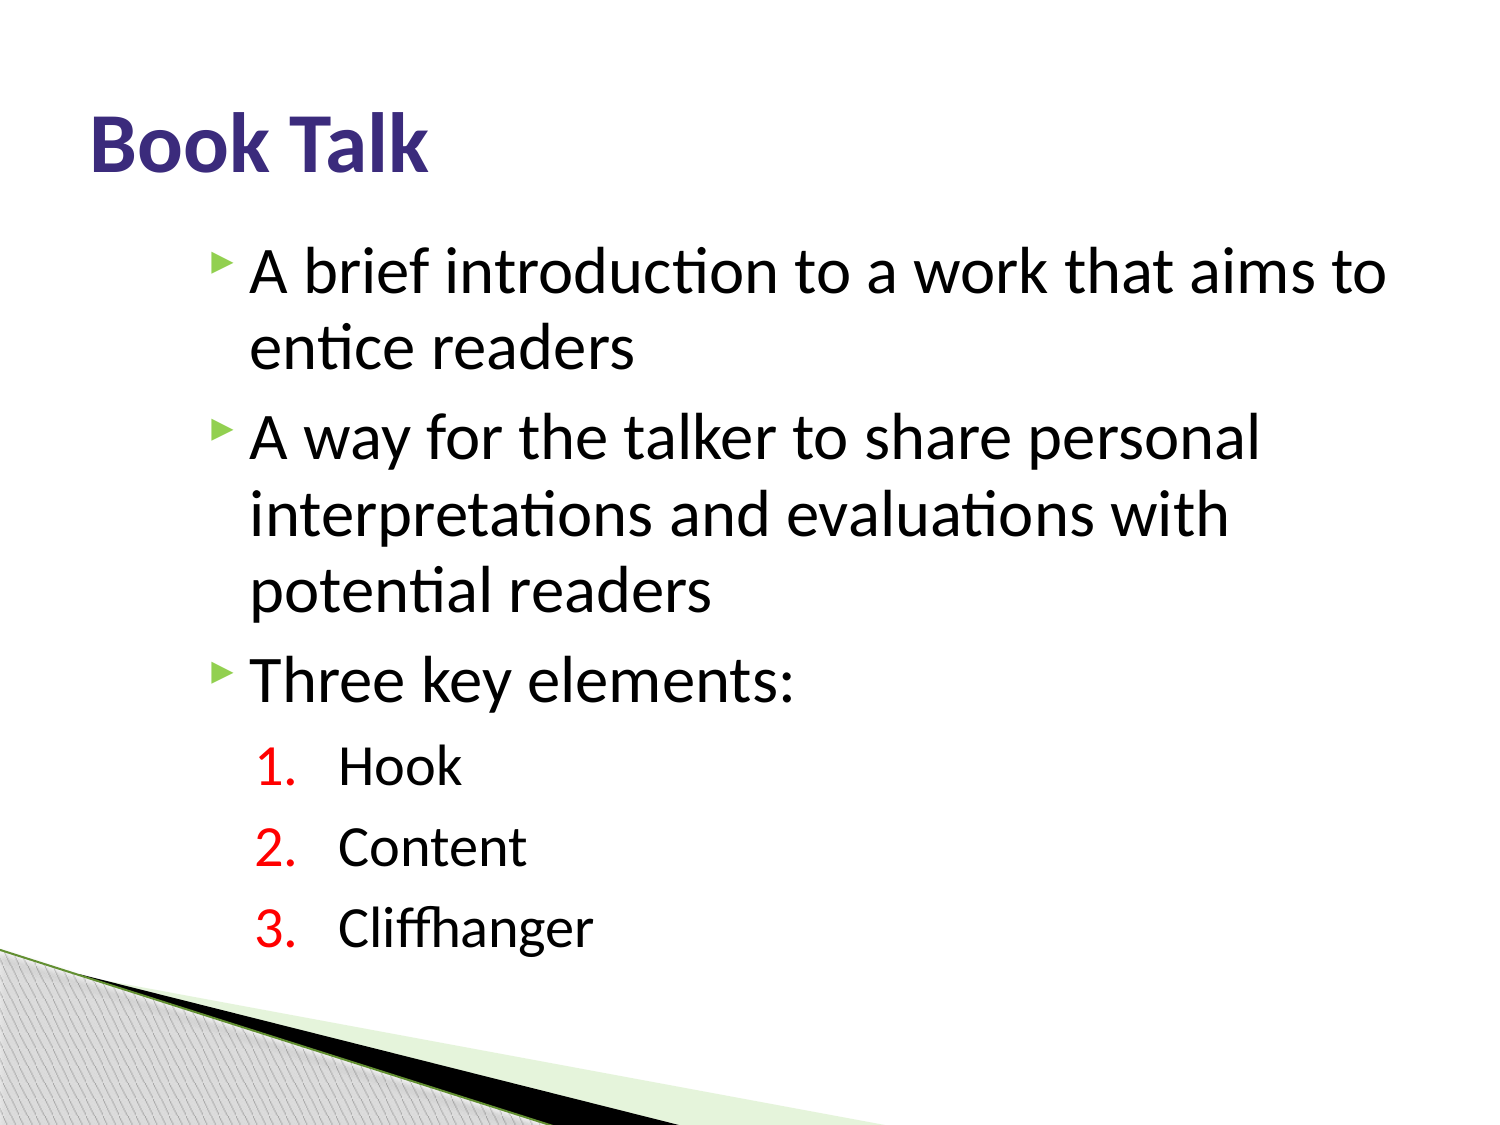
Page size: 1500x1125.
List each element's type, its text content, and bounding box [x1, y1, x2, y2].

title Book Talk [75, 45, 1425, 233]
list A brief introduction to a work that aims to entice readers A way for the talker to share personal interpretations and evaluations with potential readers Three key elements: Hook Content Cliffhanger [174, 233, 1425, 1007]
